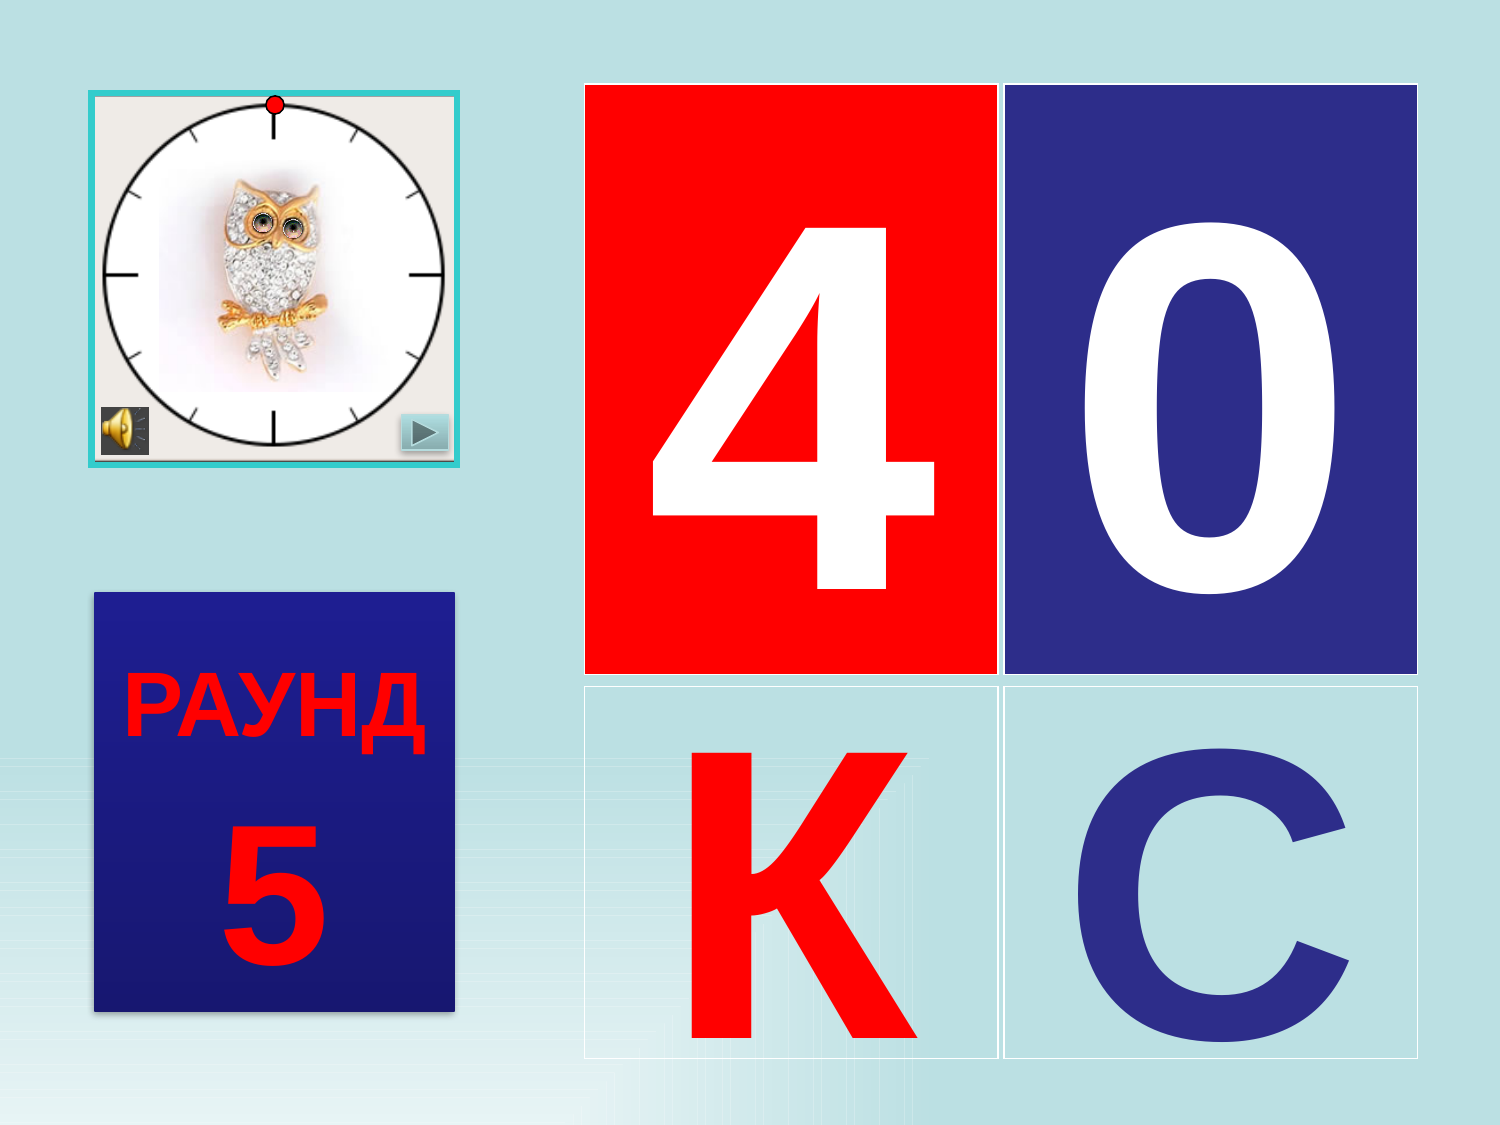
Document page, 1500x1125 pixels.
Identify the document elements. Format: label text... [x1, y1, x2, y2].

text_box 4 [584, 84, 999, 675]
text_box К [584, 686, 998, 1059]
text_box 0 [1004, 84, 1418, 675]
text_box РАУНД 5 [94, 592, 455, 1012]
picture [95, 96, 454, 462]
text_box С [1004, 686, 1418, 1059]
